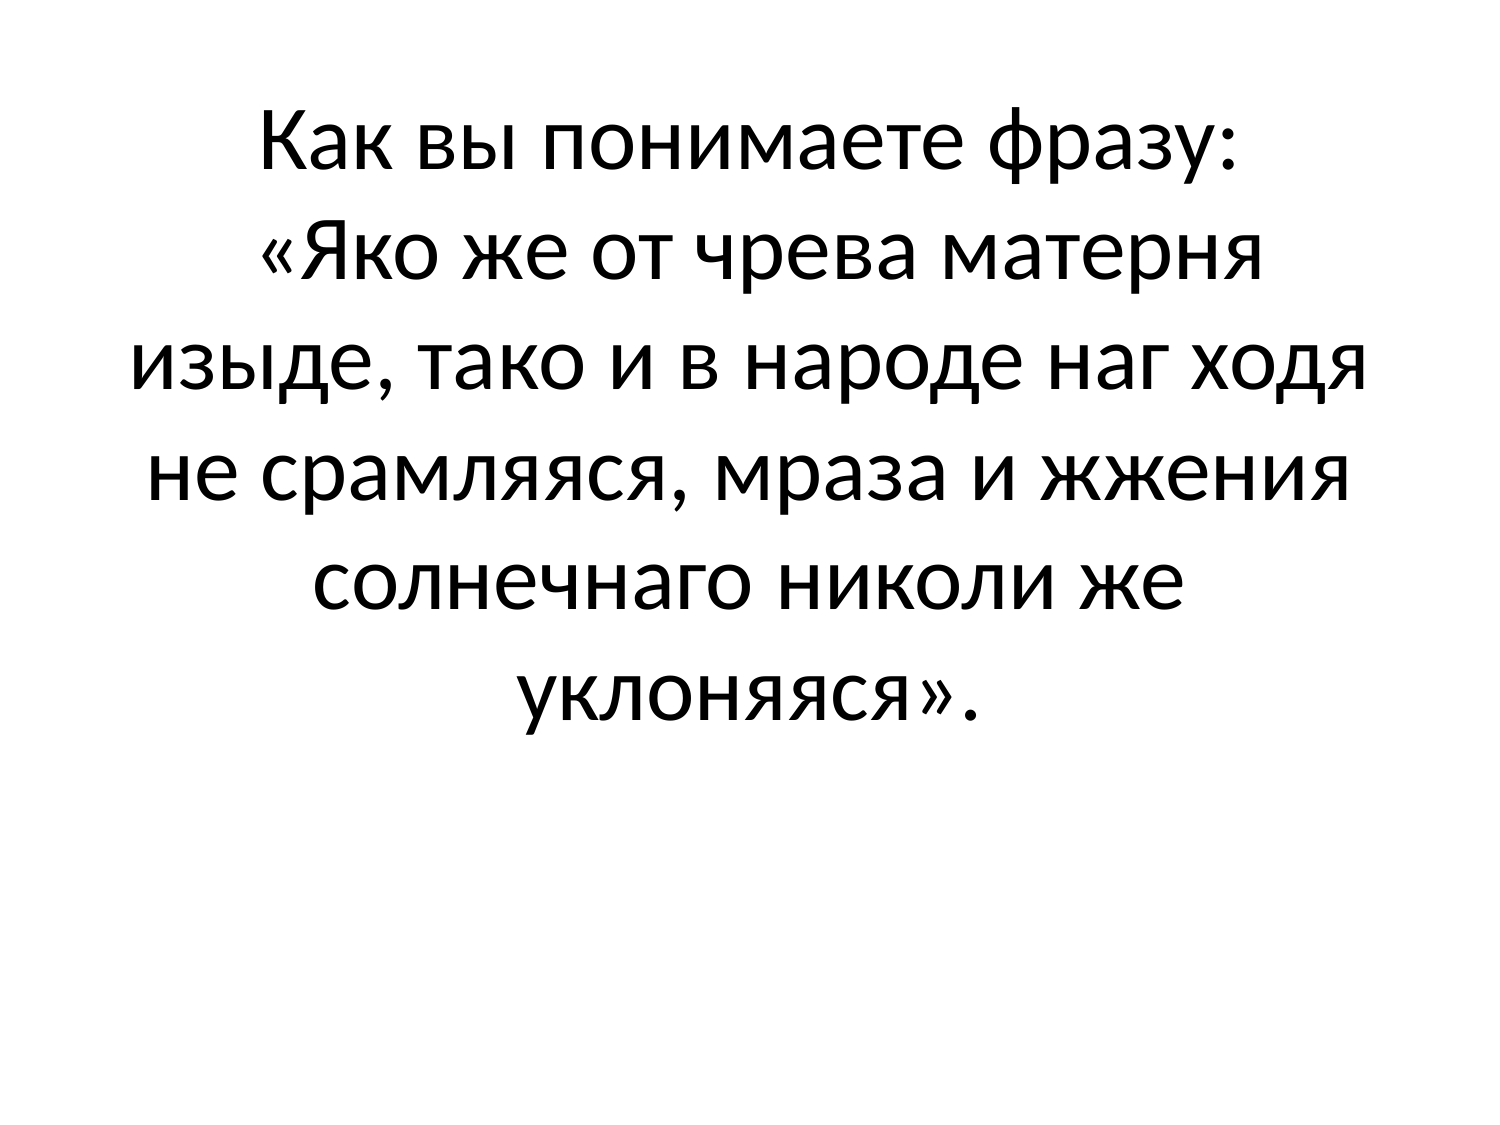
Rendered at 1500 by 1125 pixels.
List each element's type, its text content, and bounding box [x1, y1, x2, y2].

title Как вы понимаете фразу: «Яко же от чрева матерня изыде, тако и в народе наг ходя не срамляяся, мраза и жжения солнечнаго николи же уклоняяся». [75, 45, 1425, 882]
